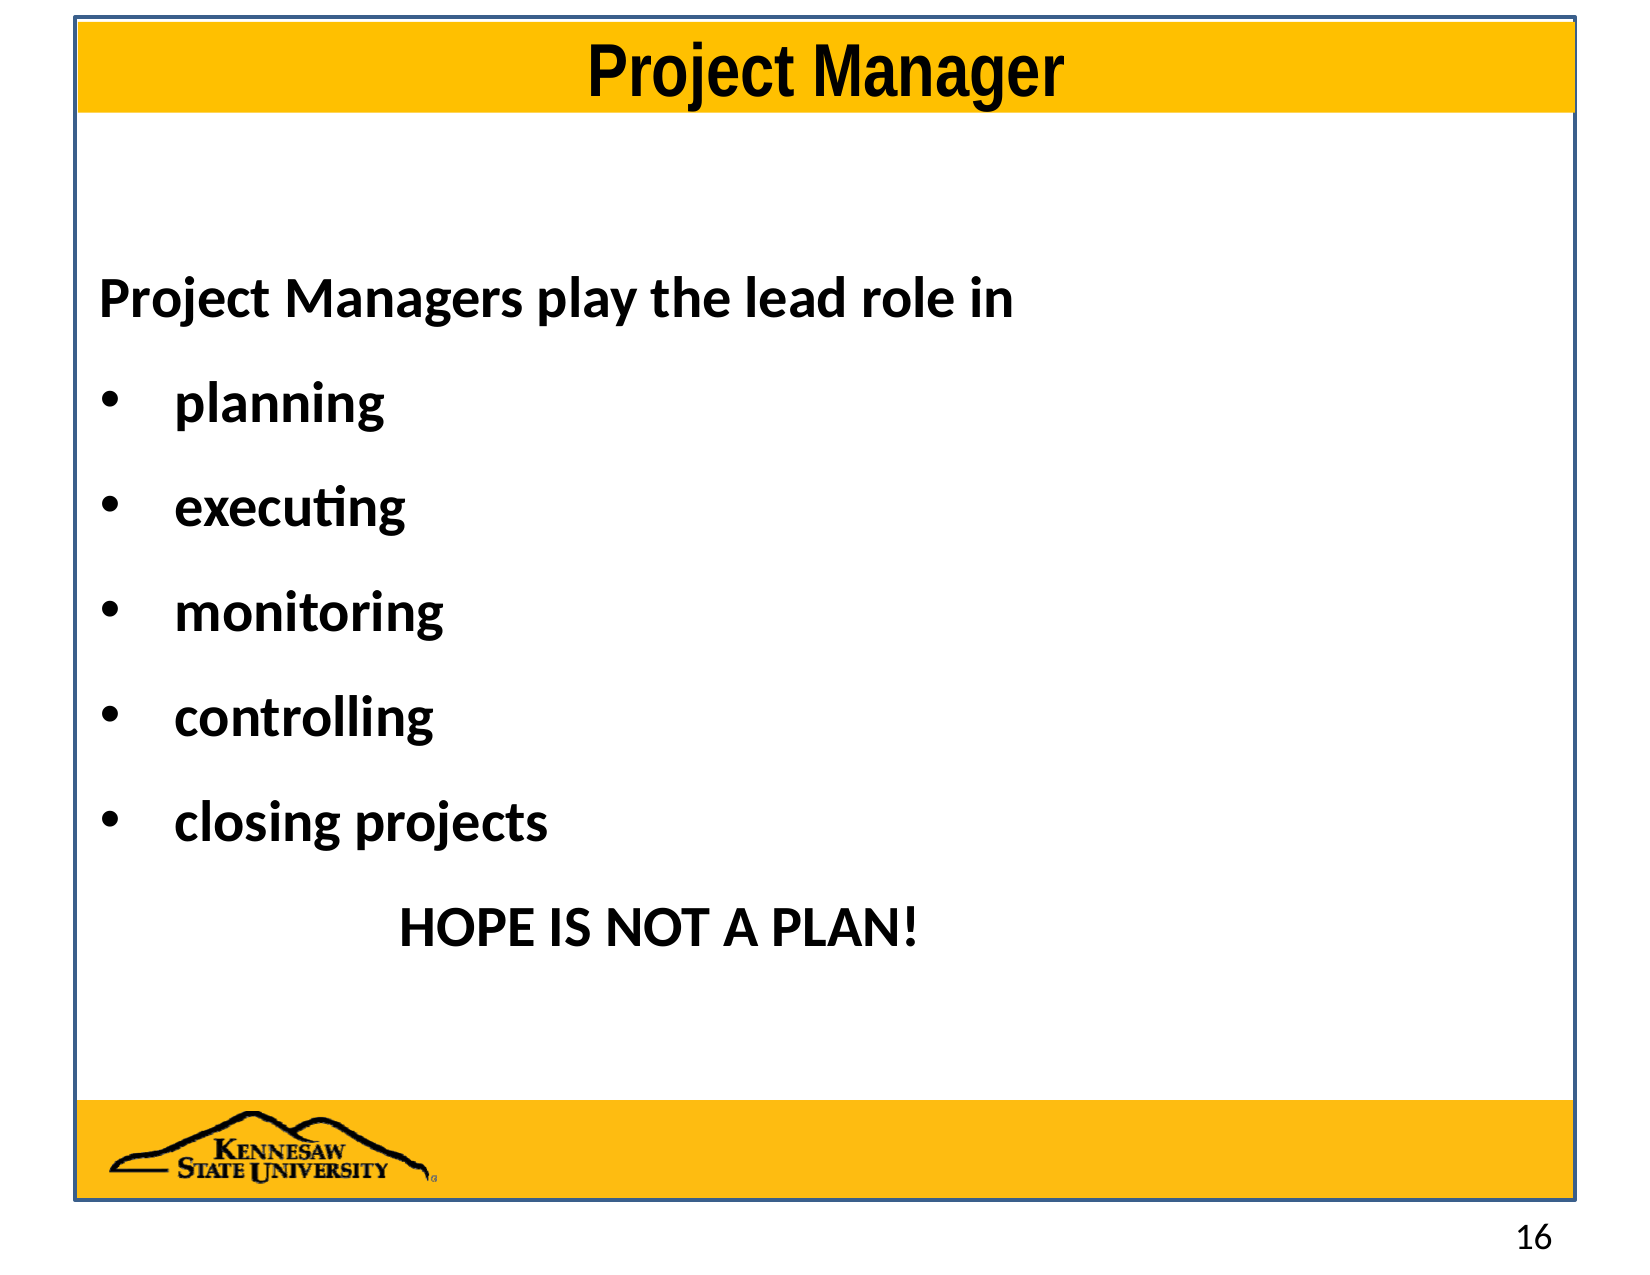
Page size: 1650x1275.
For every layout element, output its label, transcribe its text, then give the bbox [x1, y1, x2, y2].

list Project Managers play the lead role in planning executing monitoring controlling closing projects HOPE IS NOT A PLAN! [99, 223, 1550, 955]
title Project Manager [77, 21, 1575, 113]
picture [108, 1111, 437, 1184]
